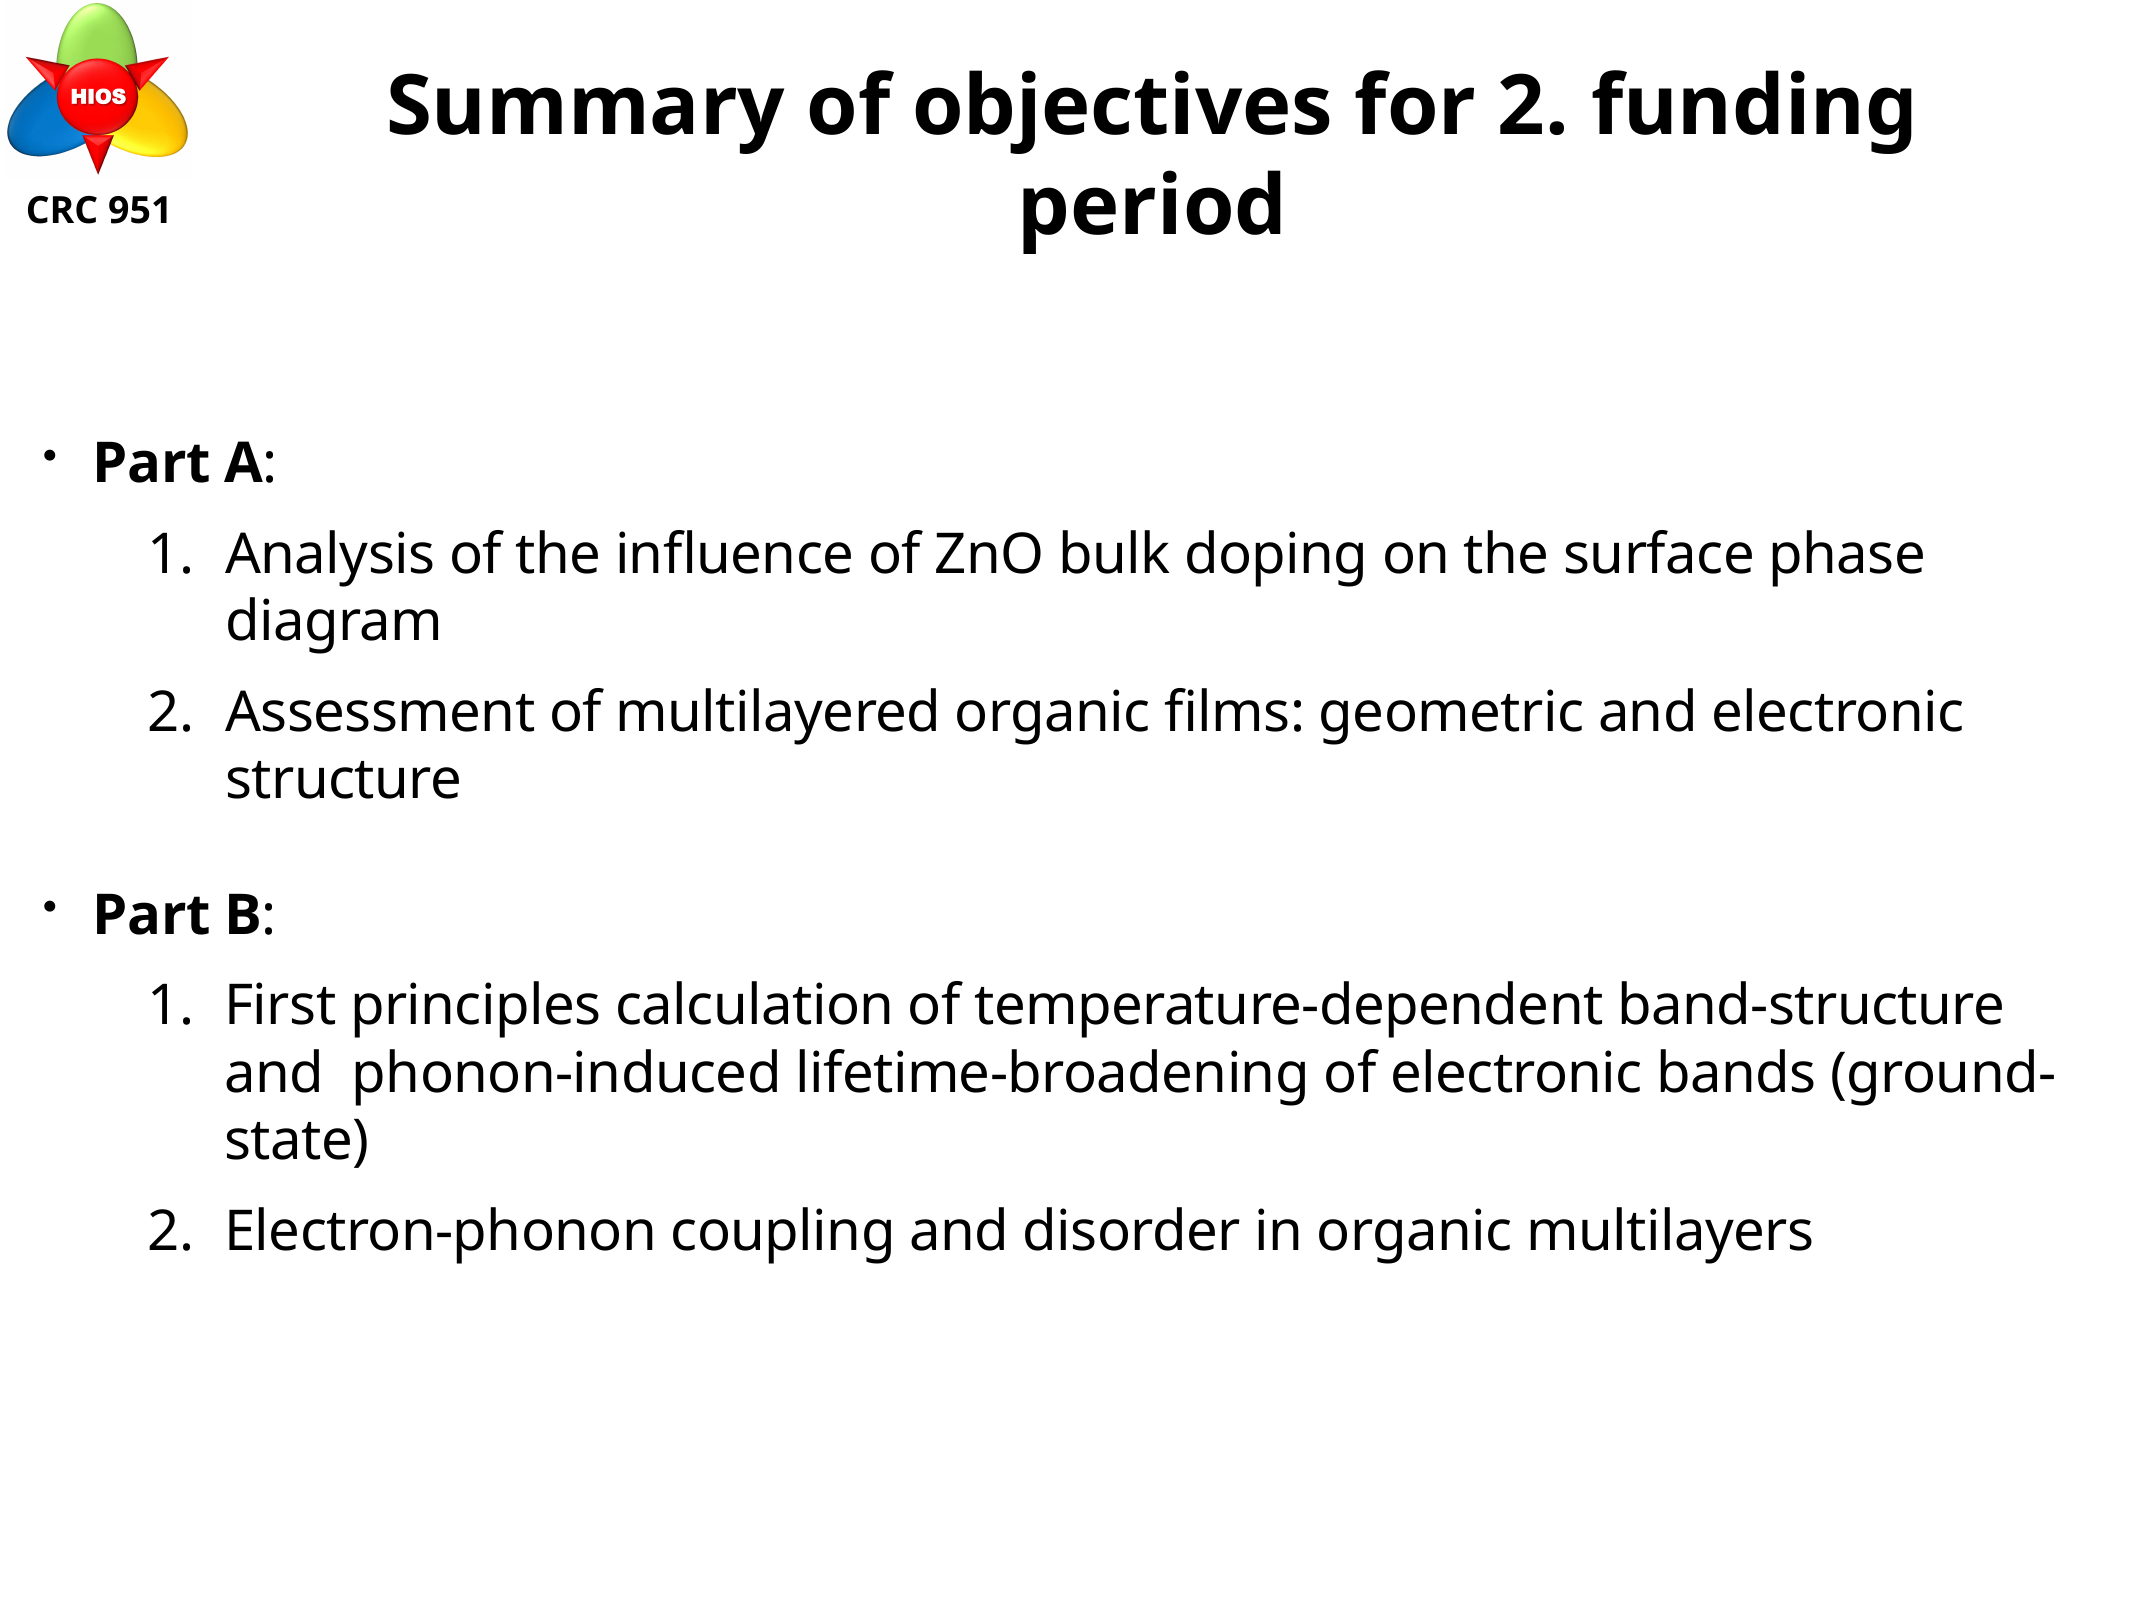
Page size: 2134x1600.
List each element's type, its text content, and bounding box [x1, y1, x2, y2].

text_box CRC 951 [5, 185, 193, 231]
text_box Part A: Analysis of the influence of ZnO bulk doping on the surface phase diagram Assessment of multilayered organic films: geometric and electronic structure [42, 426, 2091, 810]
text_box Part B: First principles calculation of temperature-dependent band-structure and phonon-induced lifetime-broadening of electronic bands (ground-state) Electron-phonon coupling and disorder in organic multilayers [42, 877, 2091, 1262]
picture [5, 1, 193, 178]
title Summary of objectives for 2. funding period [241, 27, 2064, 275]
